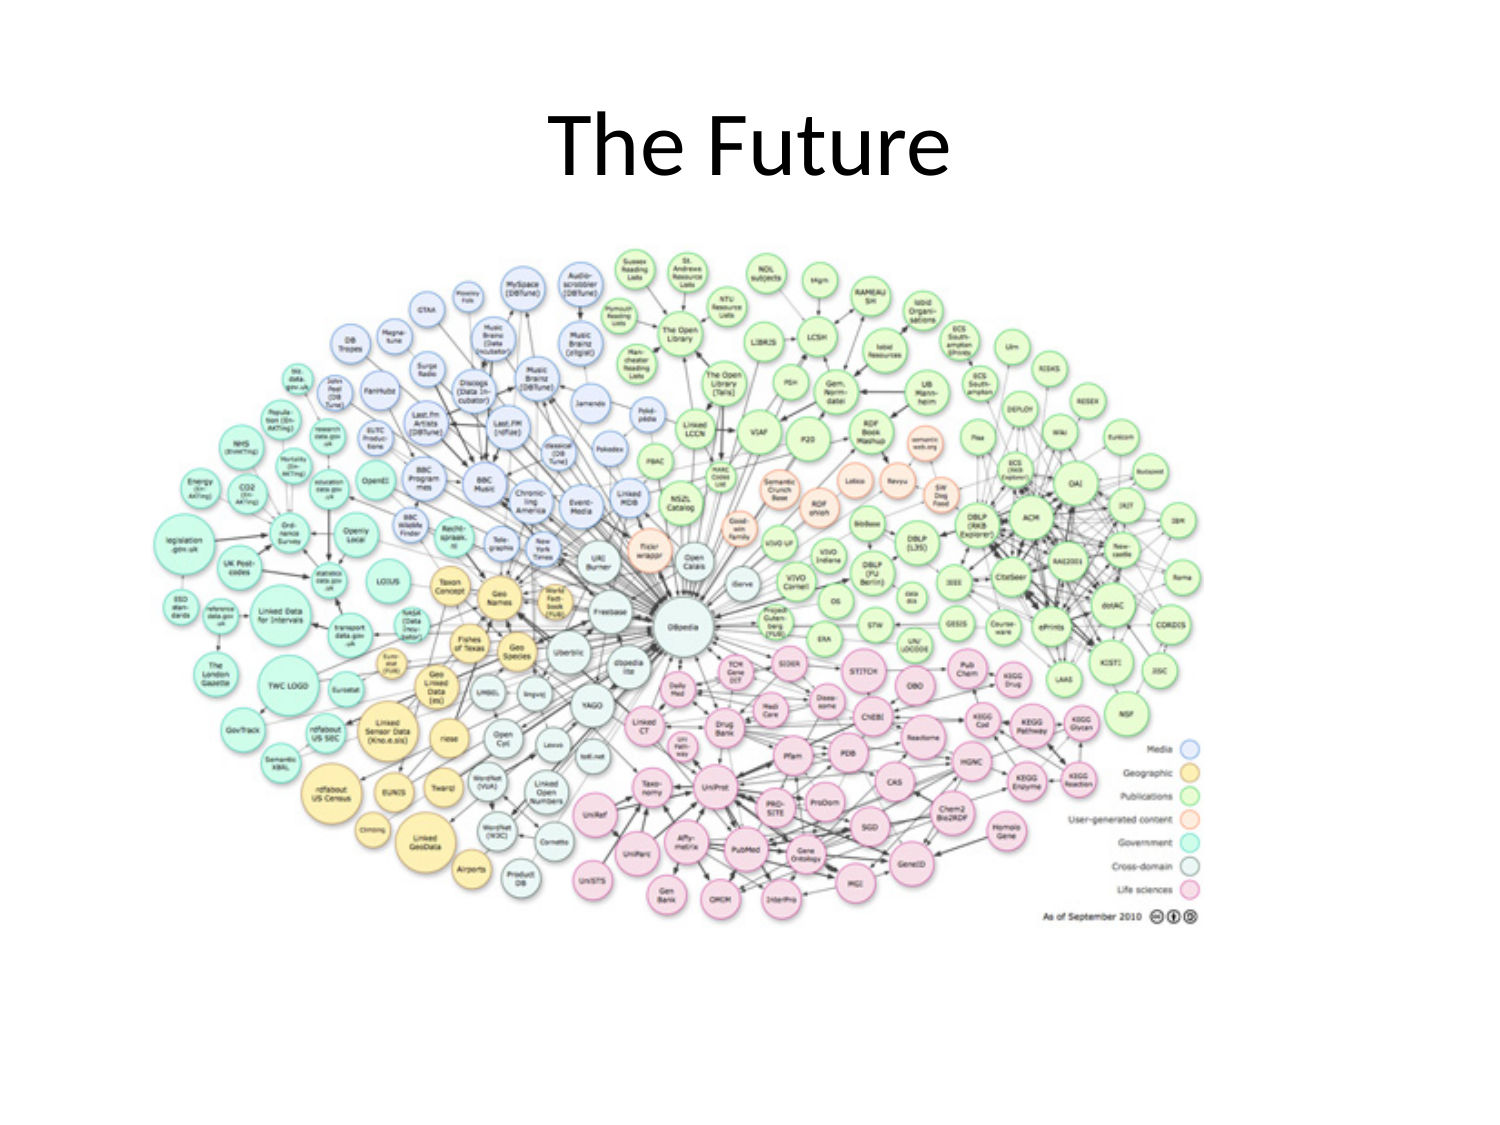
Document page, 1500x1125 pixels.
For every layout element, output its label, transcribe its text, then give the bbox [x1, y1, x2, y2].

title The Future [75, 45, 1425, 233]
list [149, 244, 1204, 928]
